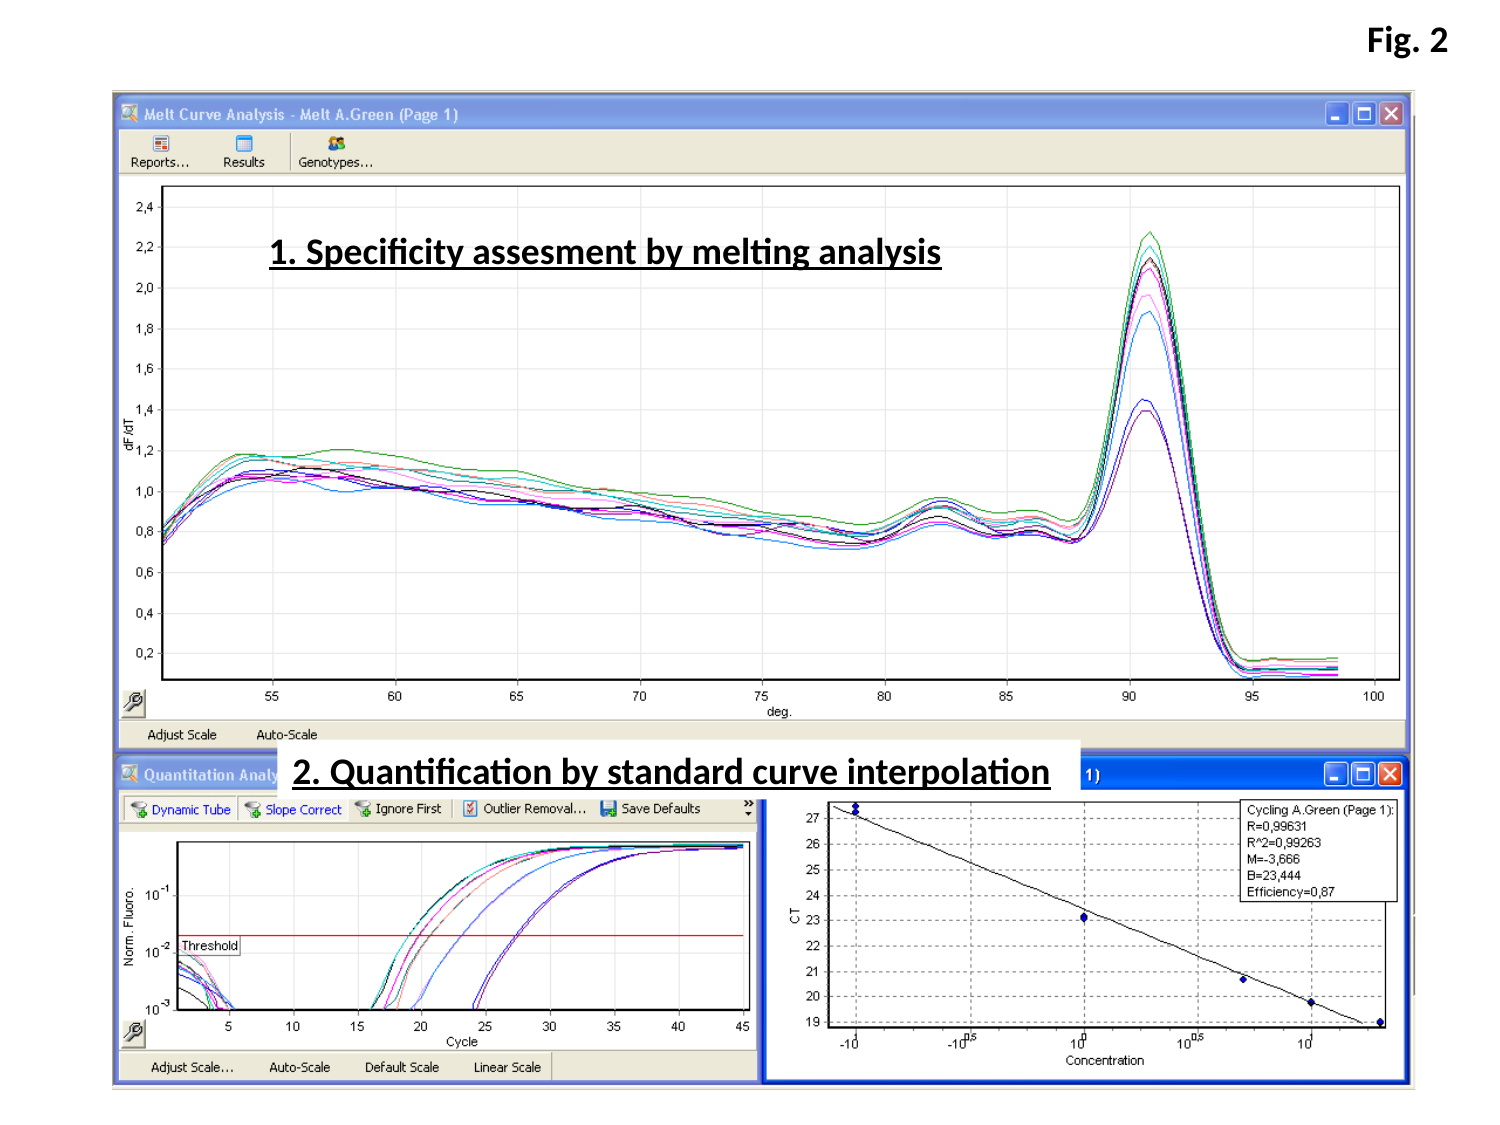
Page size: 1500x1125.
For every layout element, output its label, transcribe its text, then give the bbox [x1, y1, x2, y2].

text_box Fig. 2 [1352, 7, 1500, 67]
picture [111, 89, 1416, 1090]
